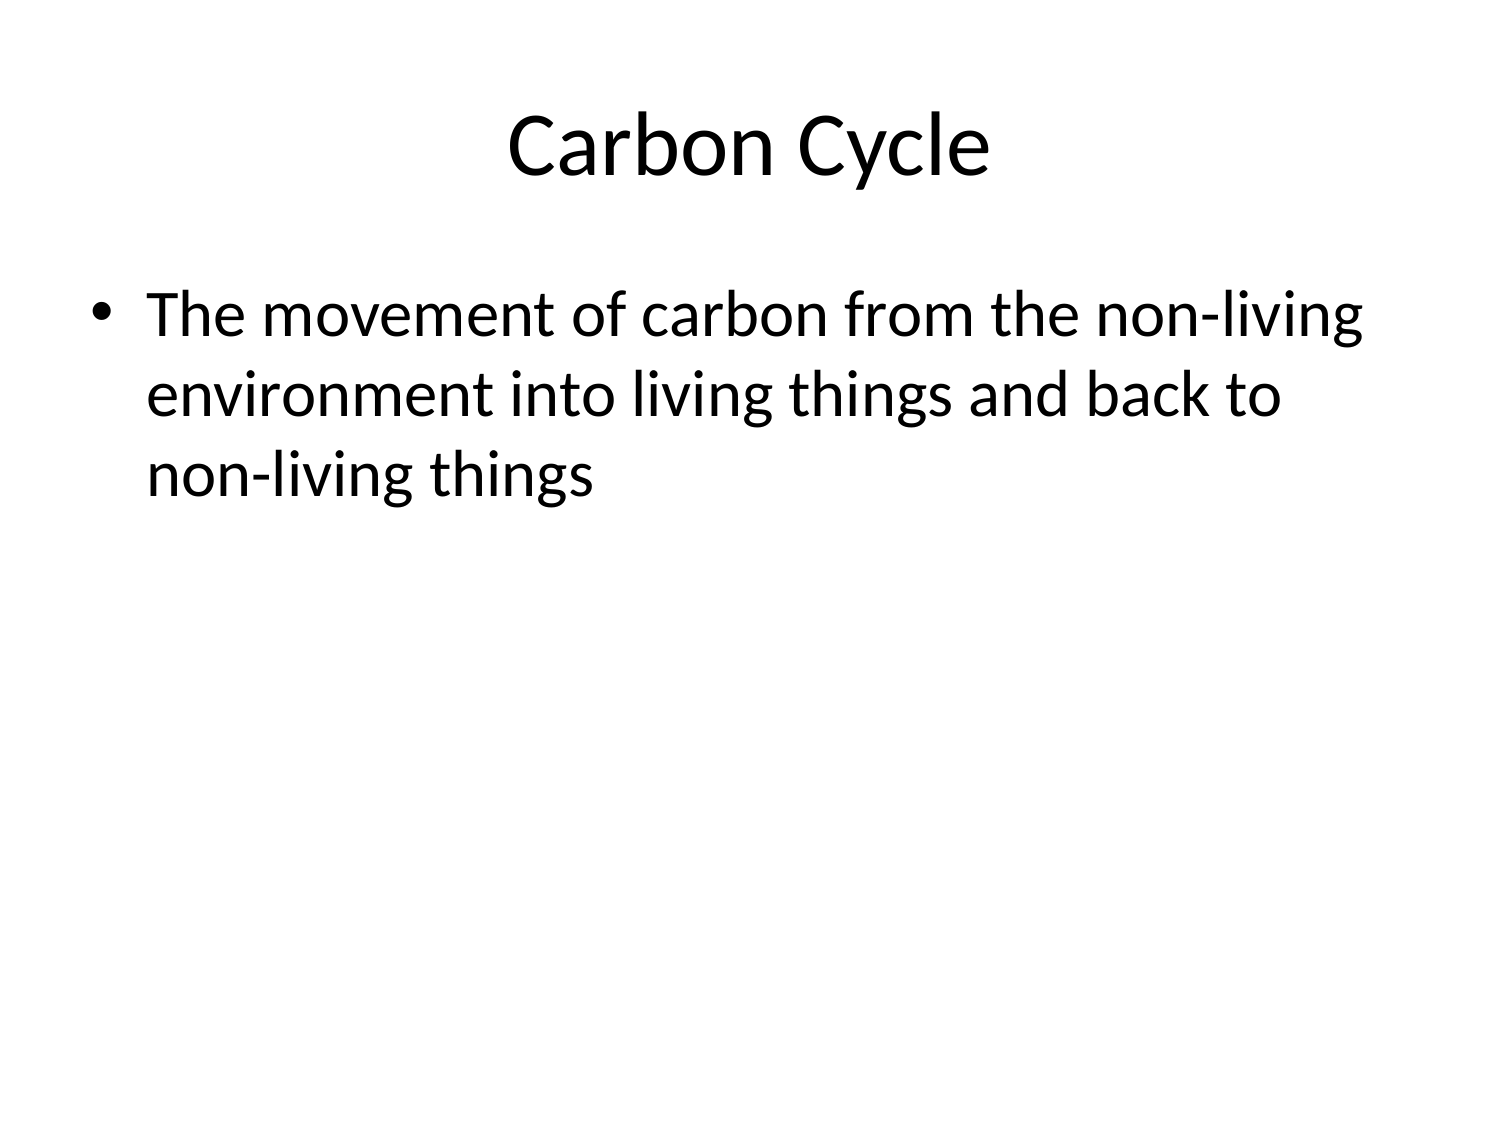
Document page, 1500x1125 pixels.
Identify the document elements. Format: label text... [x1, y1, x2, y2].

title Carbon Cycle [75, 45, 1425, 233]
list The movement of carbon from the non-living environment into living things and back to non-living things [75, 262, 1425, 1005]
